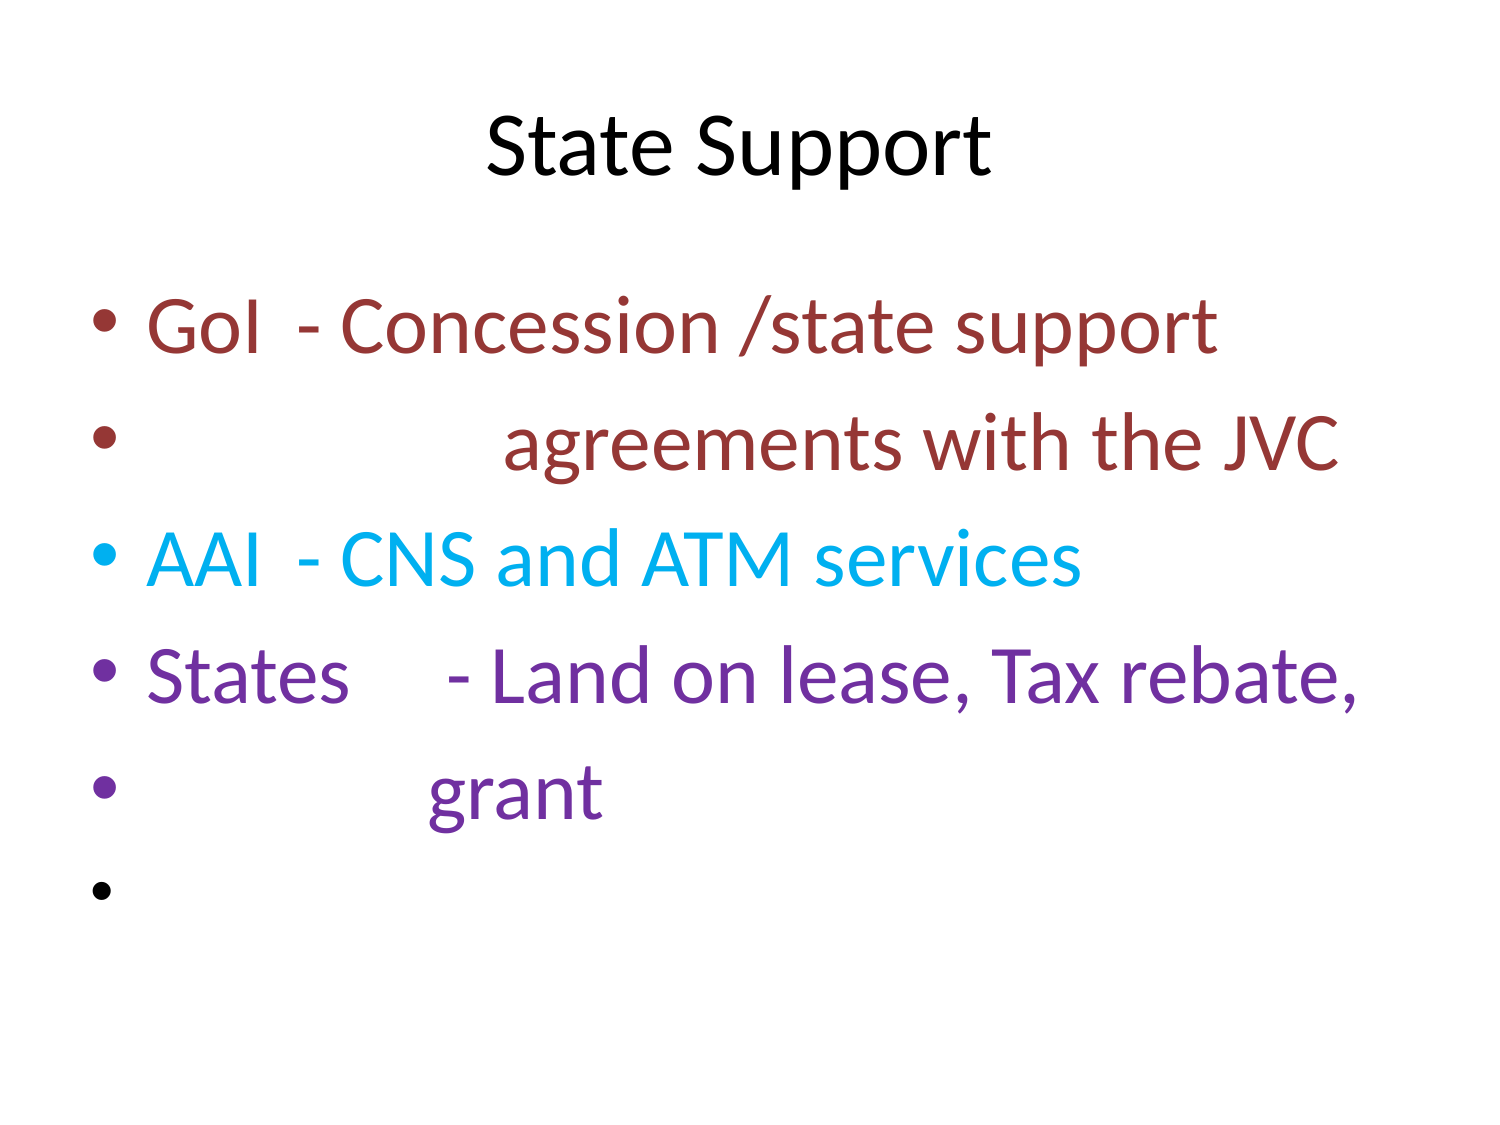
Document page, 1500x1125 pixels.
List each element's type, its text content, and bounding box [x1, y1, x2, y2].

list GoI - Concession /state support agreements with the JVC AAI - CNS and ATM services States - Land on lease, Tax rebate, grant [75, 262, 1425, 1005]
title State Support [75, 45, 1425, 233]
